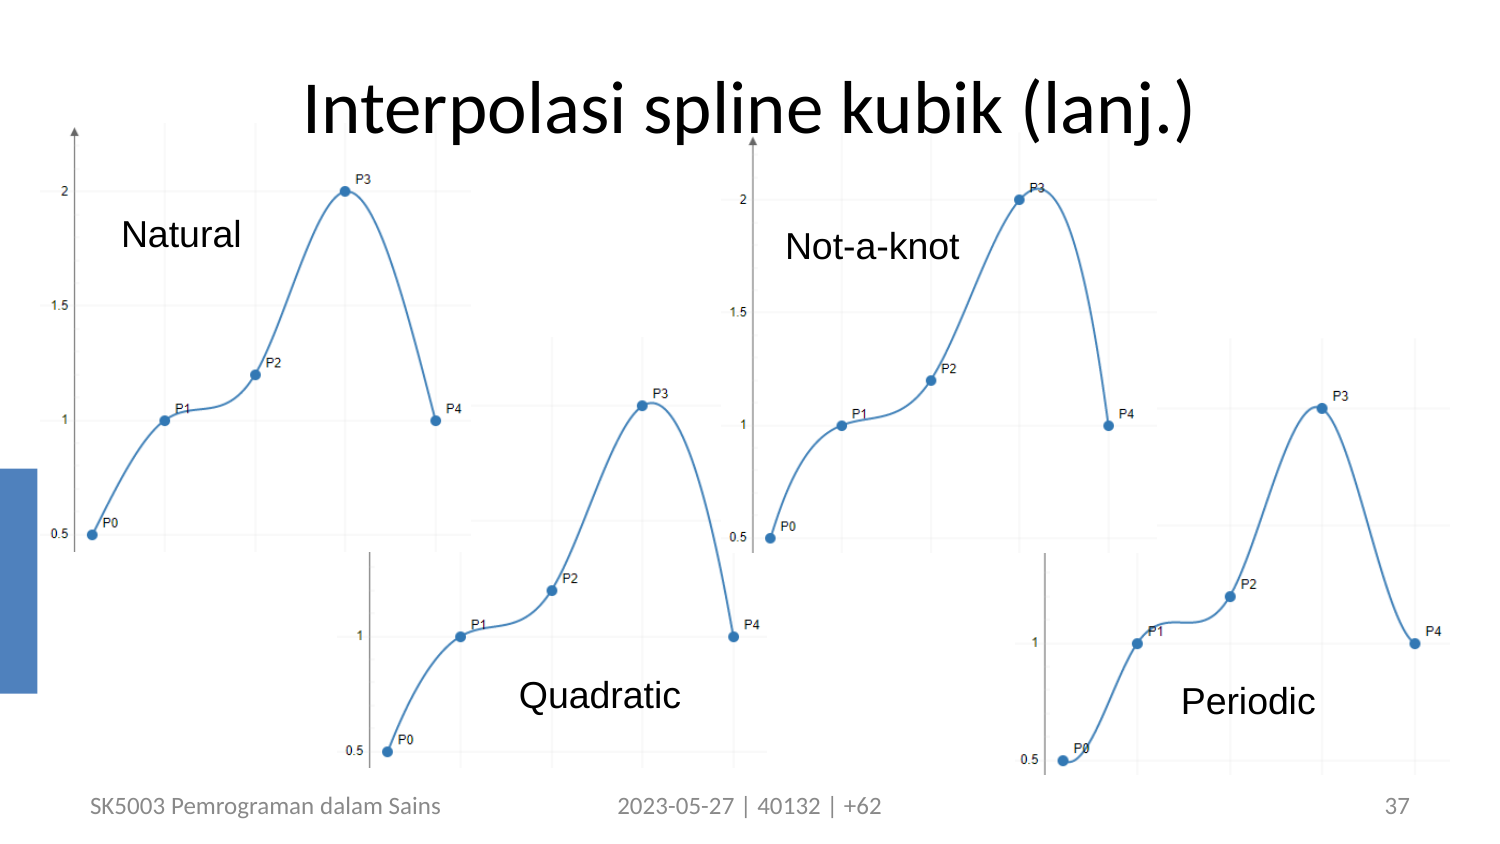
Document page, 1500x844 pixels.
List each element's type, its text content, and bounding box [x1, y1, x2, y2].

footer 2023-05-27 | 40132 | +62 [512, 782, 988, 827]
title Interpolasi spline kubik (lanj.) [74, 33, 1426, 175]
slide_number SK5003 Pemrograman dalam Sains [75, 782, 463, 827]
slide_number 37 [1074, 782, 1425, 827]
picture [39, 121, 1451, 775]
